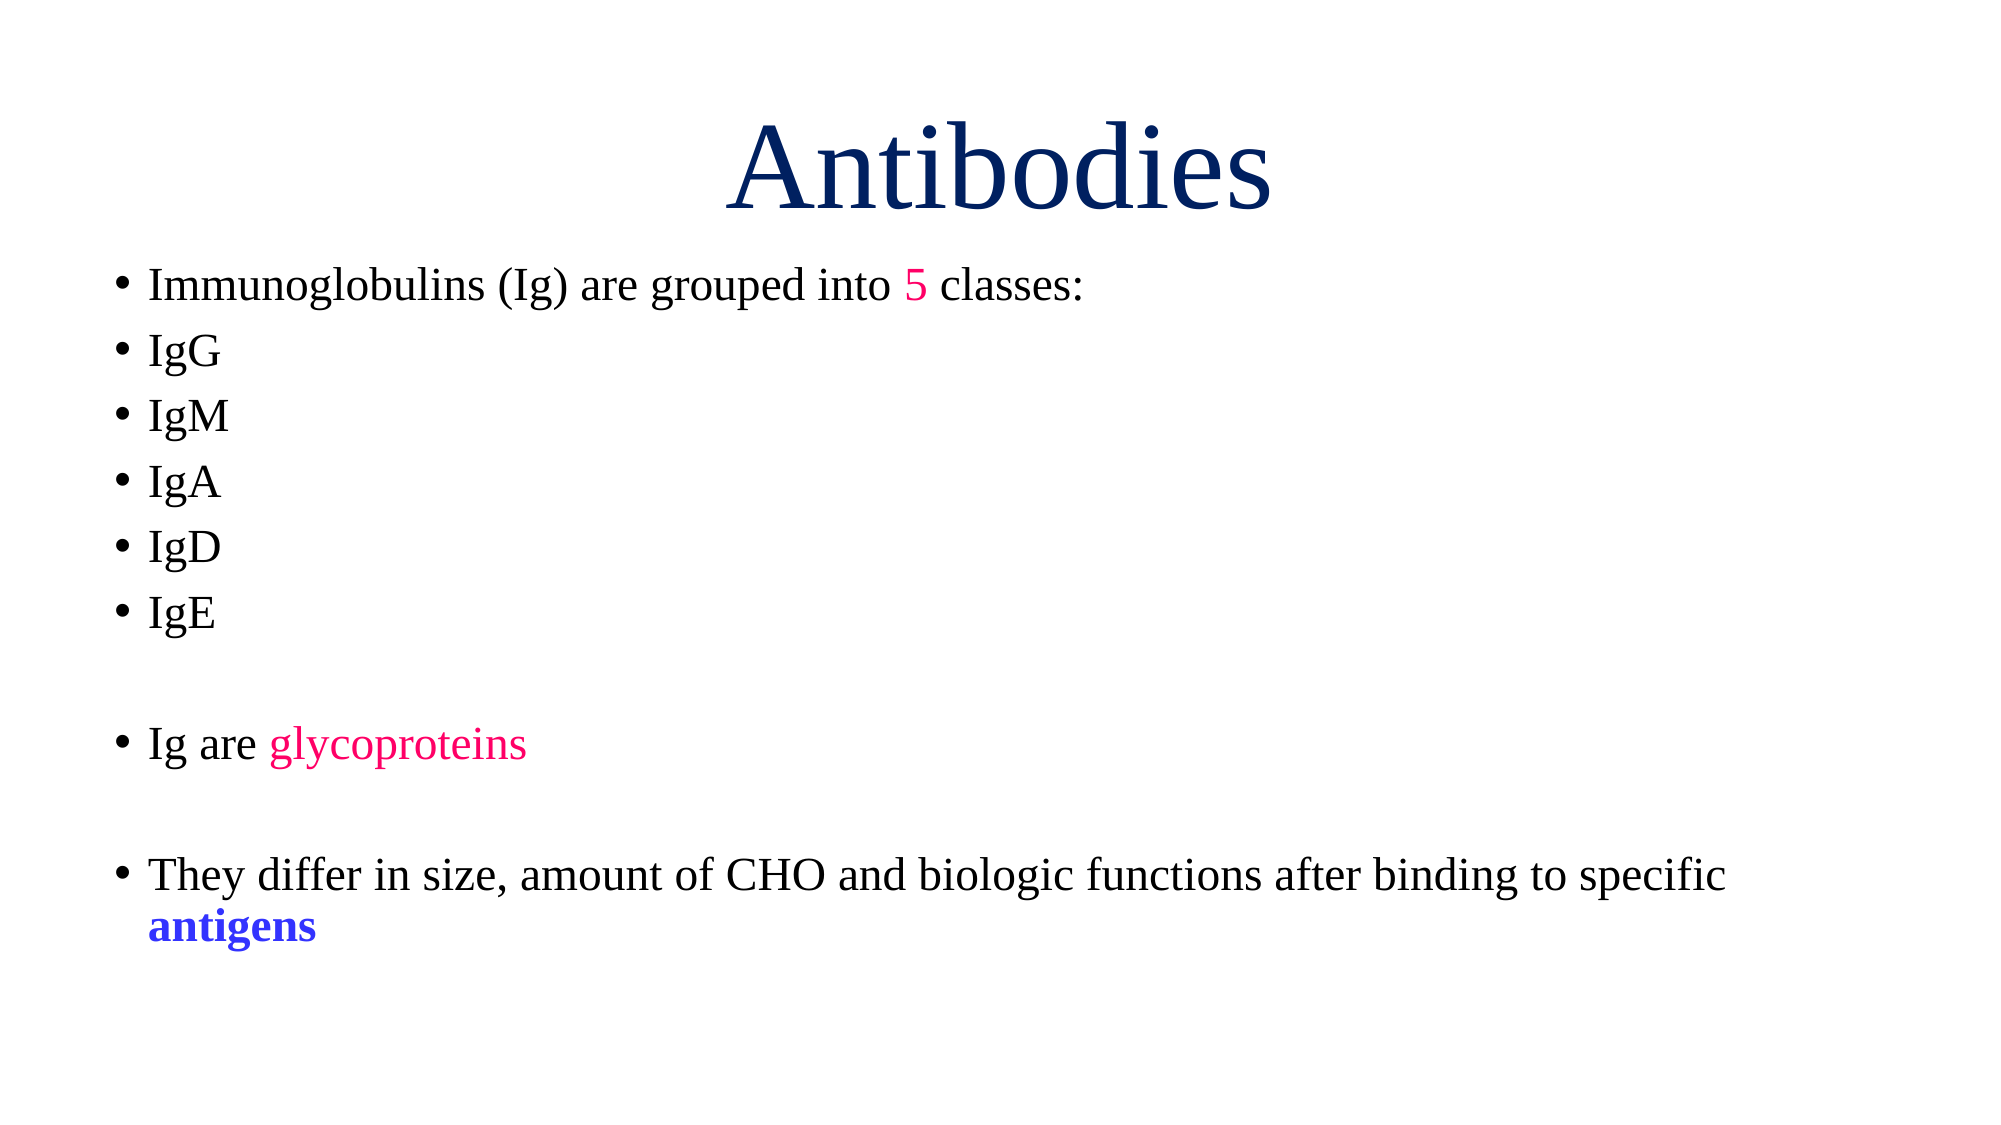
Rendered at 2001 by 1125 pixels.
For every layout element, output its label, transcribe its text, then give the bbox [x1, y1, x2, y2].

title Antibodies [137, 59, 1863, 278]
list Immunoglobulins (Ig) are grouped into 5 classes: IgG IgM IgA IgD IgE Ig are glycoproteins They differ in size, amount of CHO and biologic functions after binding to specific antigens [99, 252, 1825, 967]
